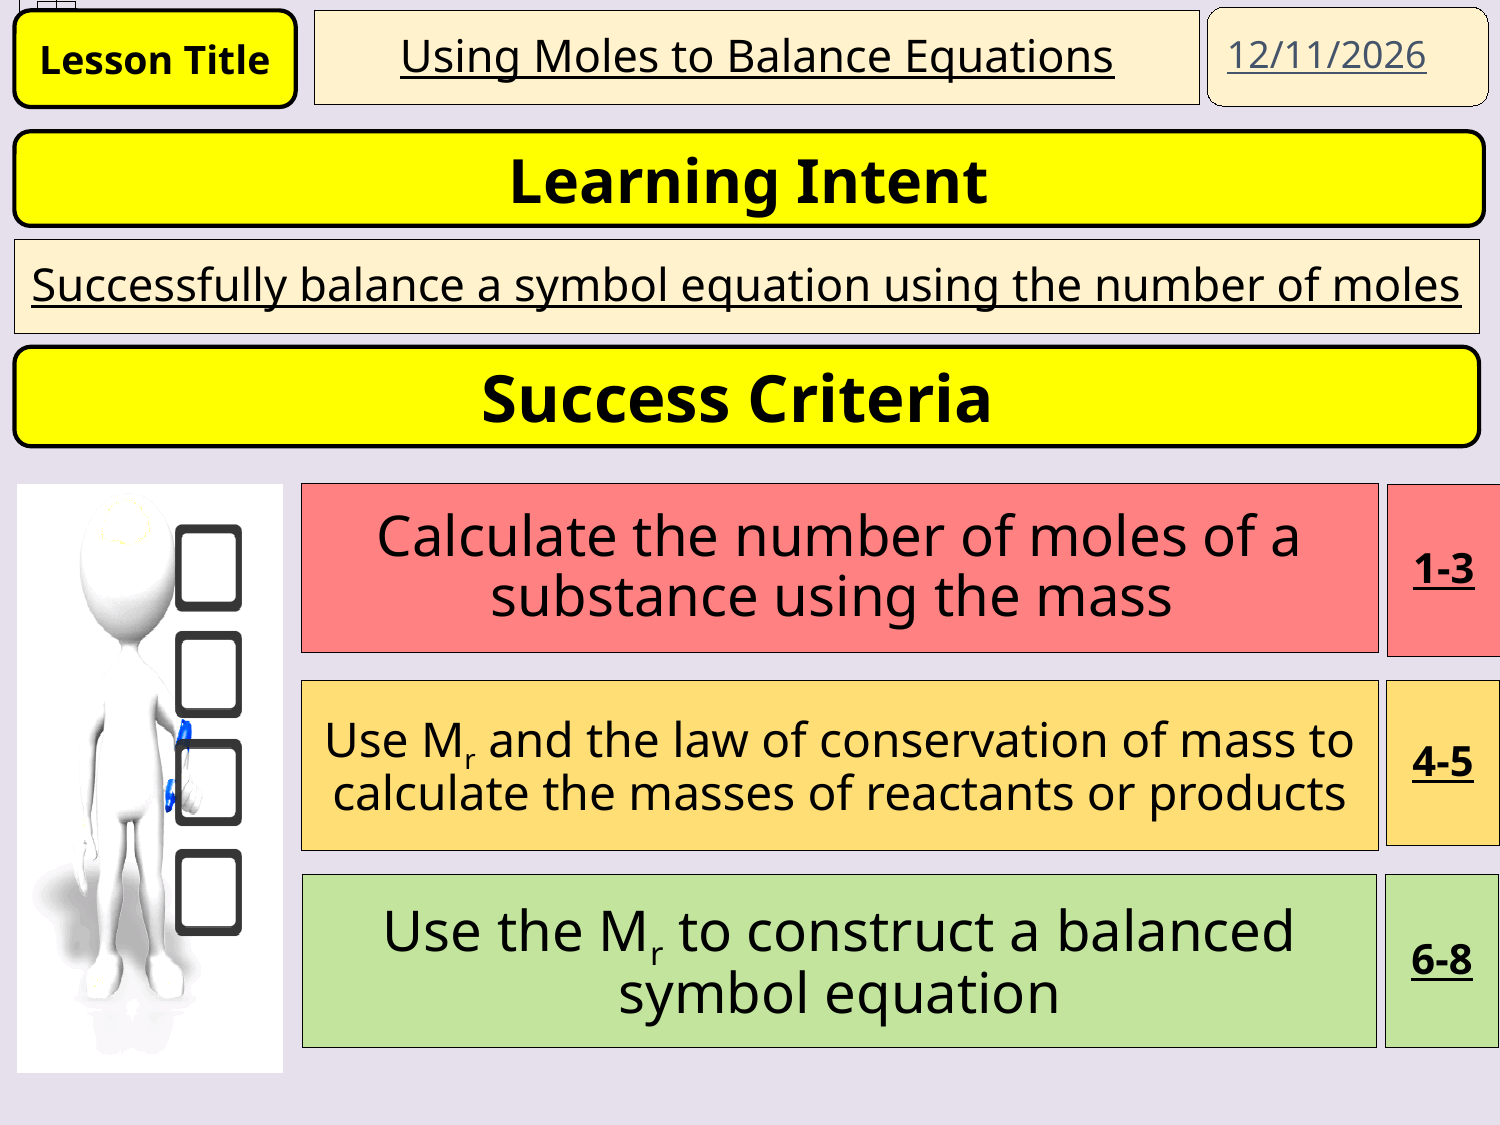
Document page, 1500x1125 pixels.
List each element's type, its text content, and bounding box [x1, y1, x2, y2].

list Using Moles to Balance Equations [314, 10, 1200, 105]
list 1-3 [1387, 484, 1500, 657]
list Use Mr and the law of conservation of mass to calculate the masses of reactants or products [301, 680, 1379, 851]
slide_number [1207, 7, 1489, 107]
list 6-8 [1385, 874, 1499, 1048]
list Successfully balance a symbol equation using the number of moles [14, 239, 1480, 334]
list 4-5 [1386, 680, 1500, 846]
picture [17, 484, 283, 1073]
list Calculate the number of moles of a substance using the mass [301, 483, 1379, 653]
list Use the Mr to construct a balanced symbol equation [302, 874, 1377, 1048]
